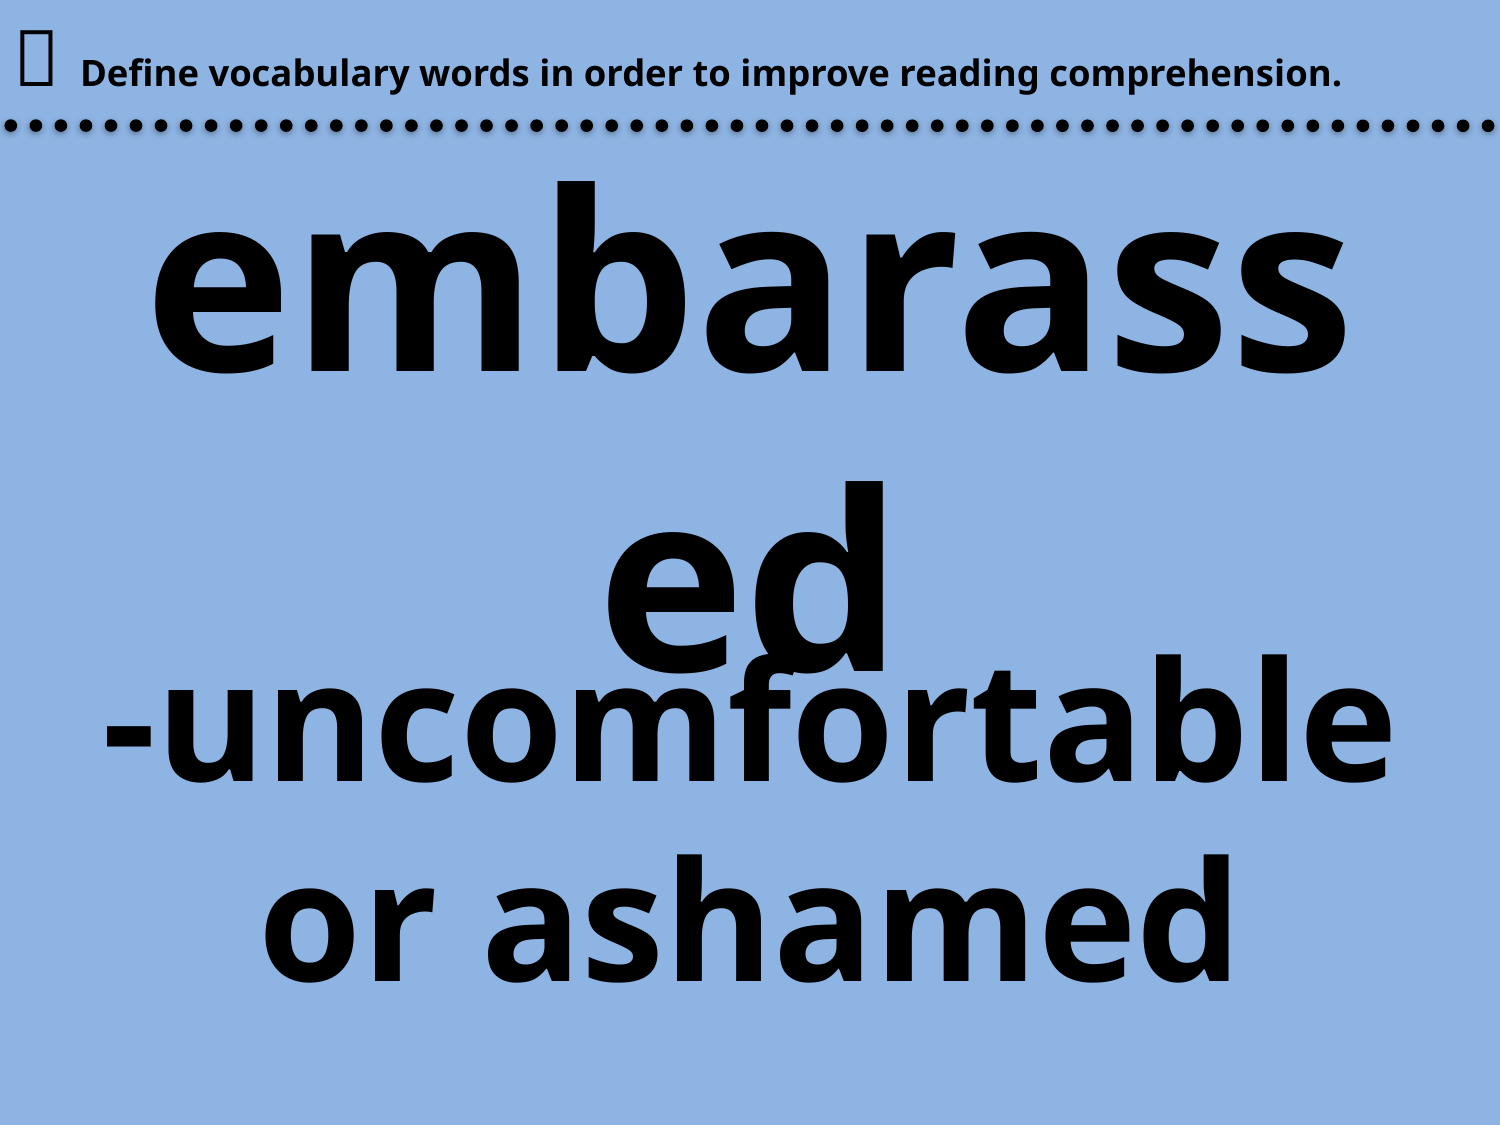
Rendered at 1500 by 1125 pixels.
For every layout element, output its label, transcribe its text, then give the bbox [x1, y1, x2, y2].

text_box -uncomfortable or ashamed [6, 694, 1495, 936]
title embarassed [112, 300, 1388, 542]
text_box  Define vocabulary words in order to improve reading comprehension. [0, 0, 1500, 109]
